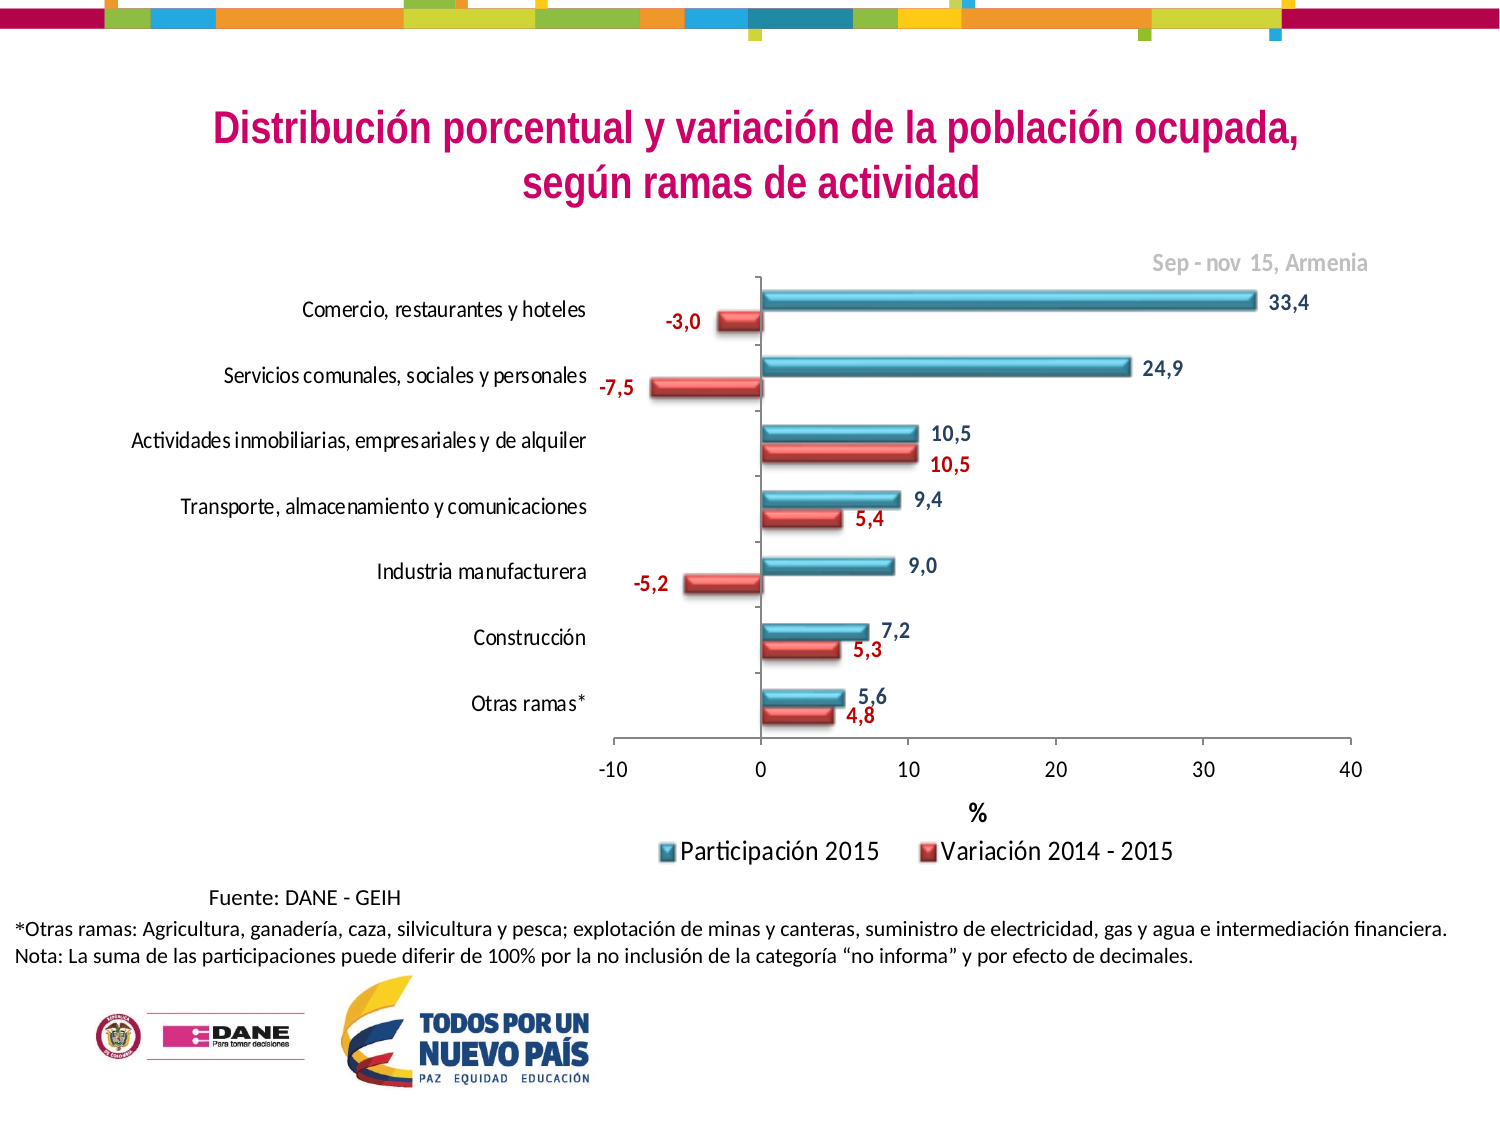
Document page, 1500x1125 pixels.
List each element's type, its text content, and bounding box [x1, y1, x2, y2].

picture [113, 243, 1377, 878]
text_box *Otras ramas: Agricultura, ganadería, caza, silvicultura y pesca; explotación de minas y canteras, suministro de electricidad, gas y agua e intermediación financiera. Nota: La suma de las participaciones puede diferir de 100% por la no inclusión de la categoría “no informa” y por efecto de decimales. [0, 907, 1500, 975]
picture [52, 975, 632, 1118]
text_box Distribución porcentual y variación de la población ocupada, según ramas de actividad [192, 89, 1321, 215]
picture [0, 0, 1500, 41]
text_box Fuente: DANE - GEIH [193, 887, 422, 918]
